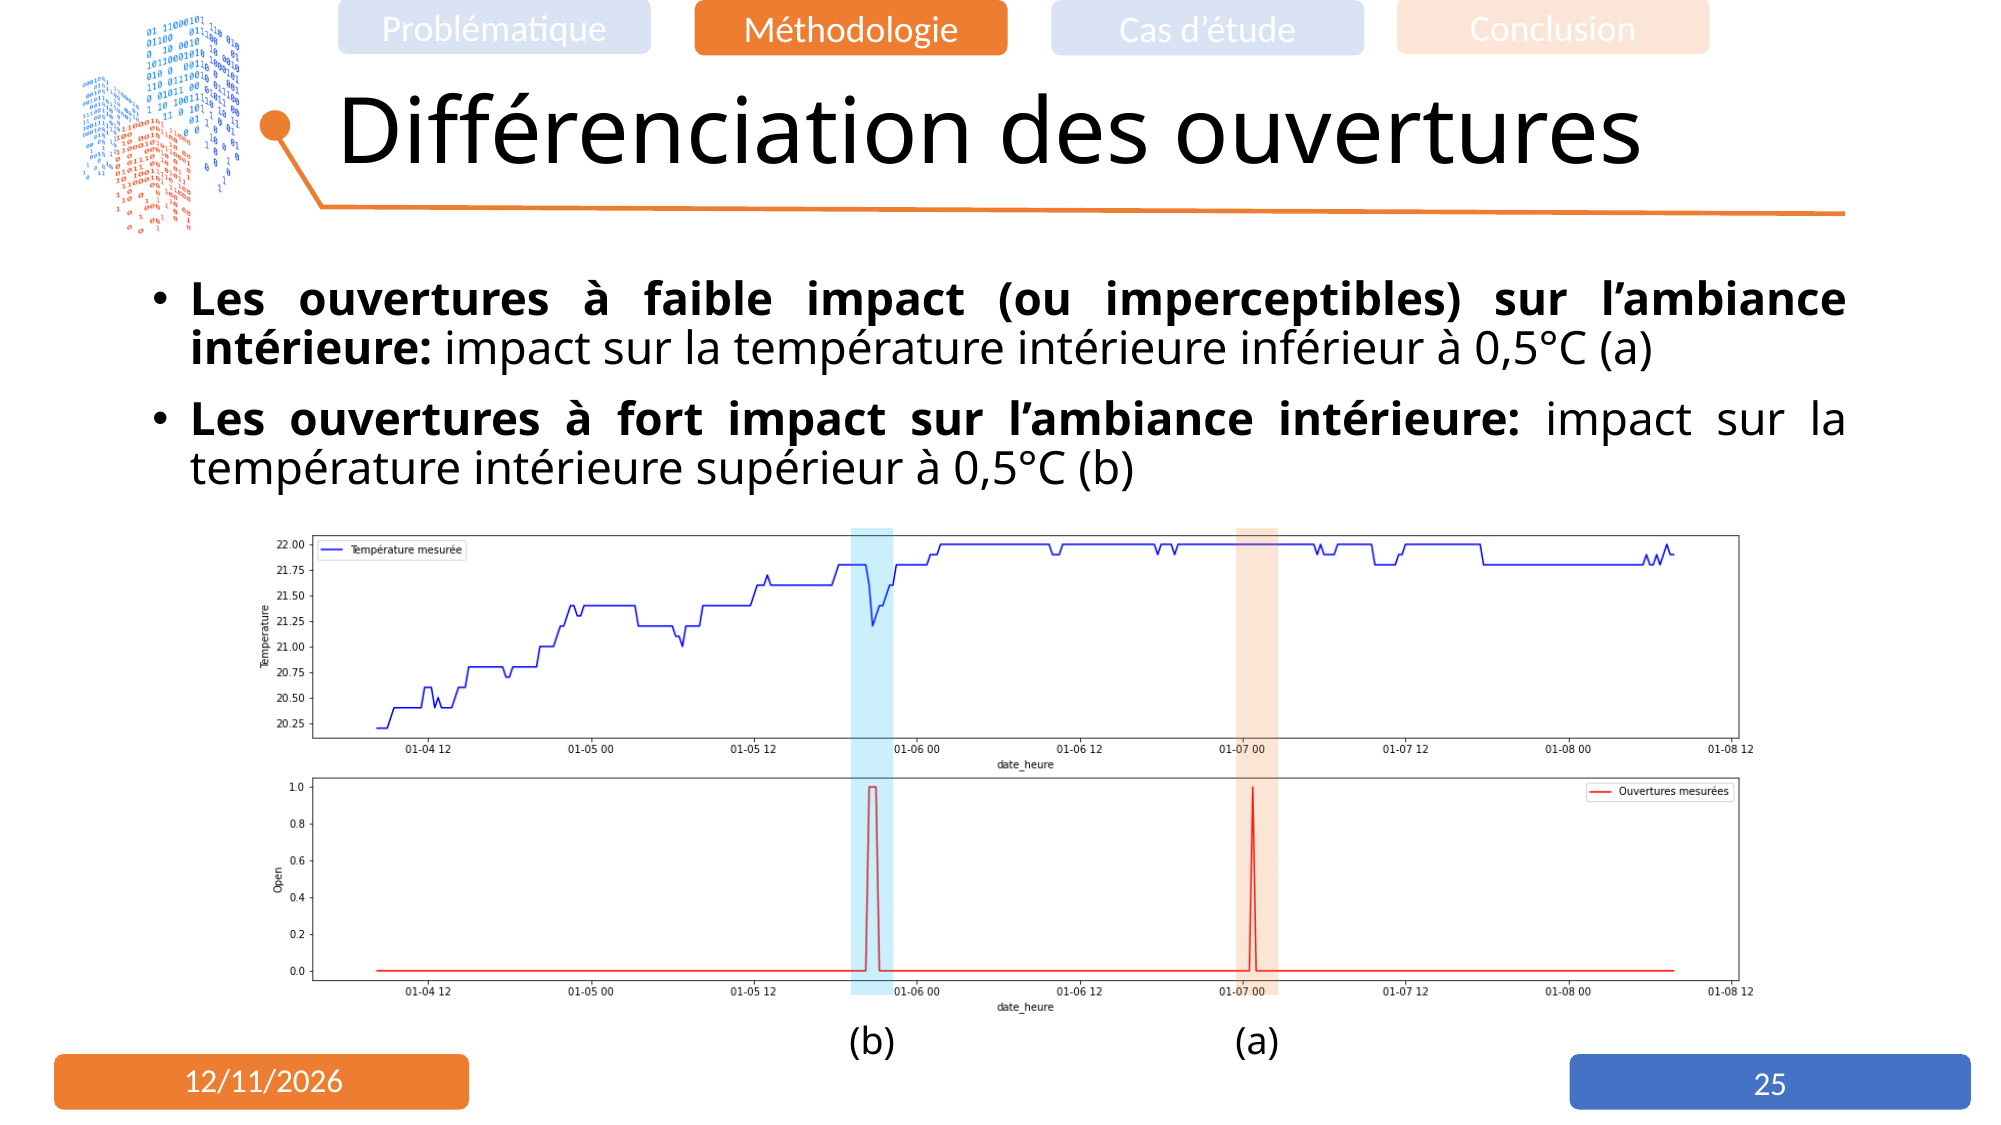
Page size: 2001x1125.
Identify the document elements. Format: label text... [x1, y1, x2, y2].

text_box Conclusion [1395, 0, 1711, 56]
picture [254, 528, 1761, 1020]
text_box (b) [834, 1020, 910, 1070]
picture [57, 0, 260, 253]
text_box Cas d’étude [1050, 0, 1366, 57]
list Les ouvertures à faible impact (ou imperceptibles) sur l’ambiance intérieure: impact sur la température intérieure inférieur à 0,5°C (a) Les ouvertures à fort impact sur l’ambiance intérieure: impact sur la température intérieure supérieur à 0,5°C (b) [137, 268, 1863, 1014]
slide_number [57, 1049, 470, 1110]
title Différenciation des ouvertures [321, 76, 1863, 184]
text_box (a) [1220, 1020, 1294, 1070]
text_box Problématique [336, 0, 652, 56]
slide_number 25 [1569, 1054, 1971, 1110]
text_box Méthodologie [693, 0, 1009, 57]
